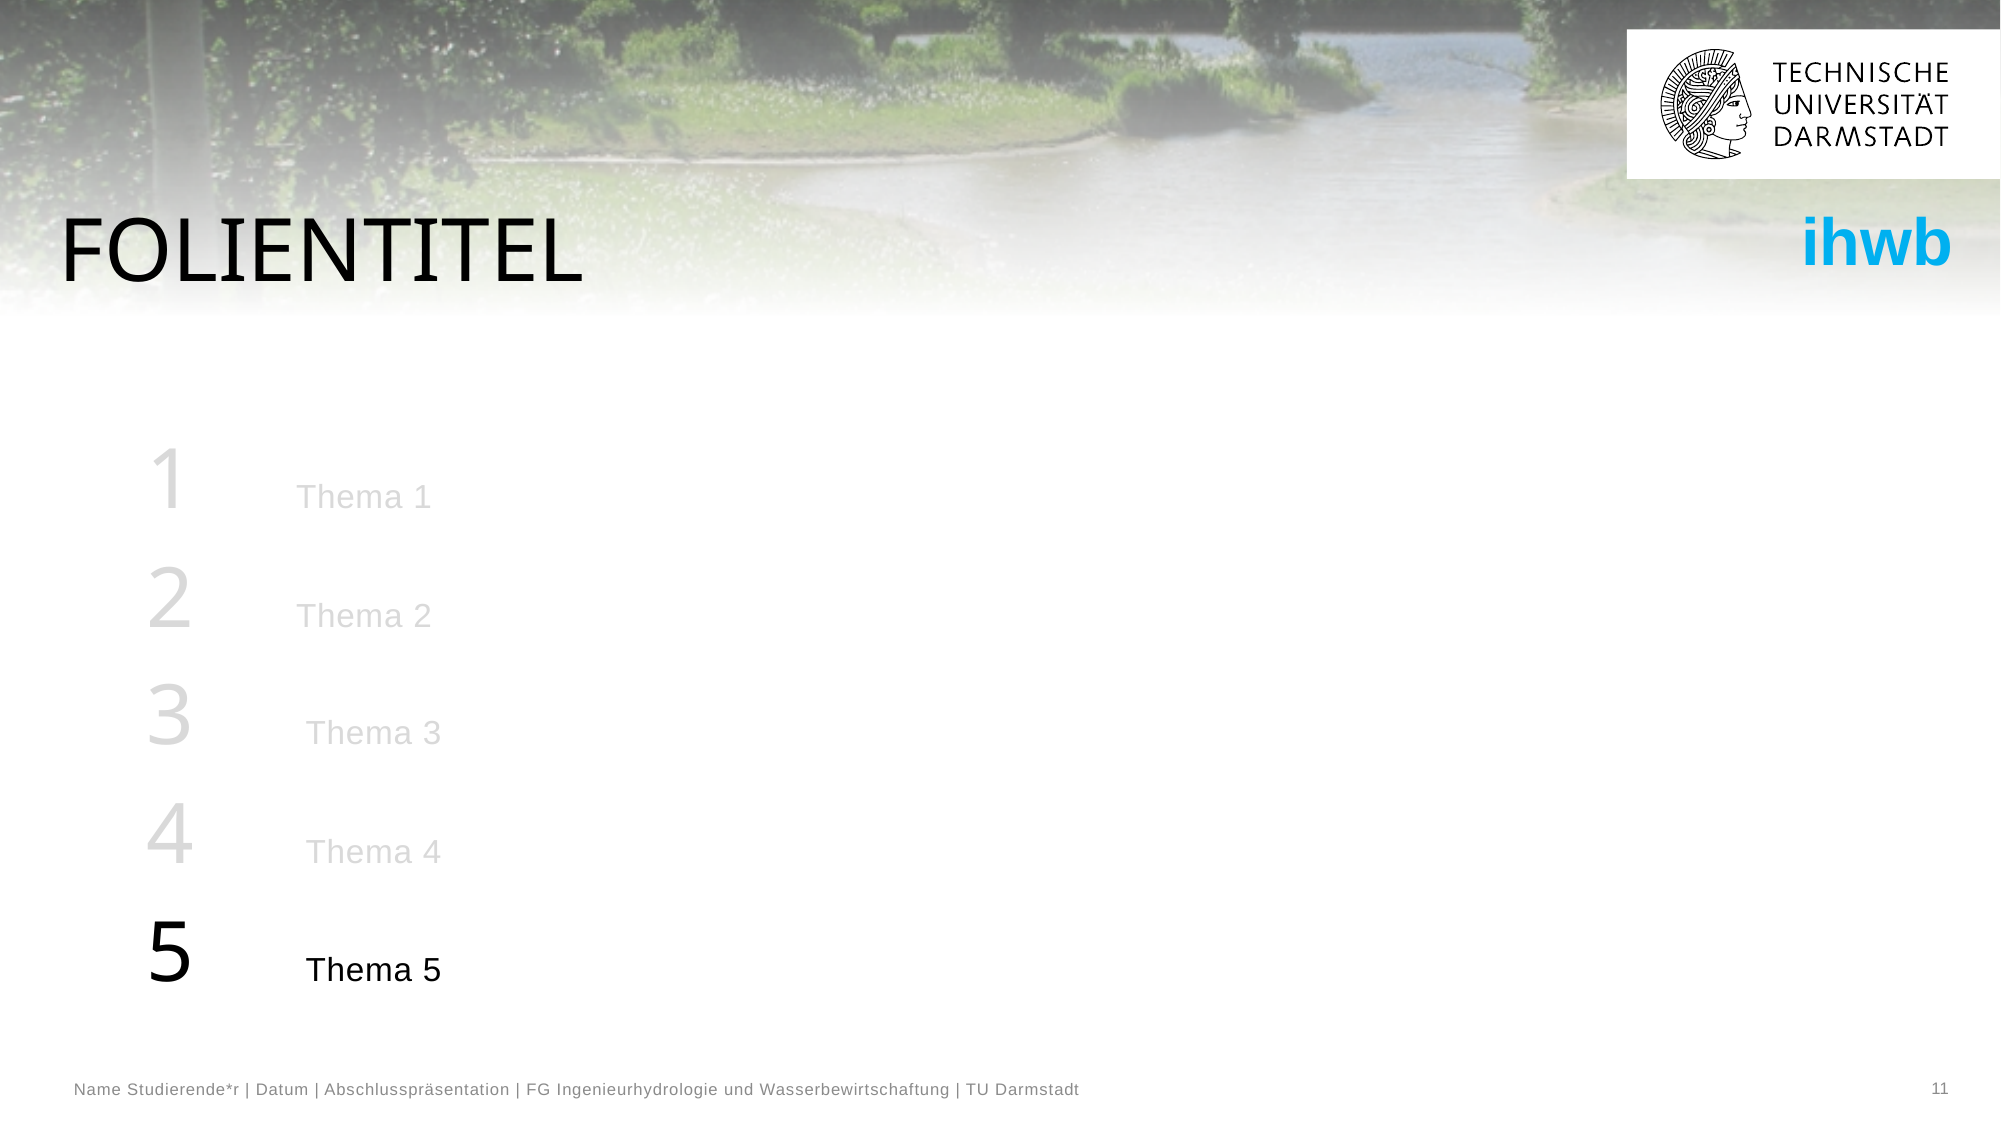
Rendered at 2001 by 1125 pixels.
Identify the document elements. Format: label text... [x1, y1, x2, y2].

text_box 3 Thema 3 [0, 673, 815, 764]
text_box 1 Thema 1 [0, 436, 815, 527]
slide_number 11 [1708, 1075, 1949, 1106]
text_box 2 Thema 2 [0, 555, 815, 646]
title FolienTitel [59, 120, 1532, 298]
picture [0, 0, 2001, 386]
text_box 4 Thema 4 [0, 791, 941, 882]
text_box 5 Thema 5 [0, 909, 815, 1000]
